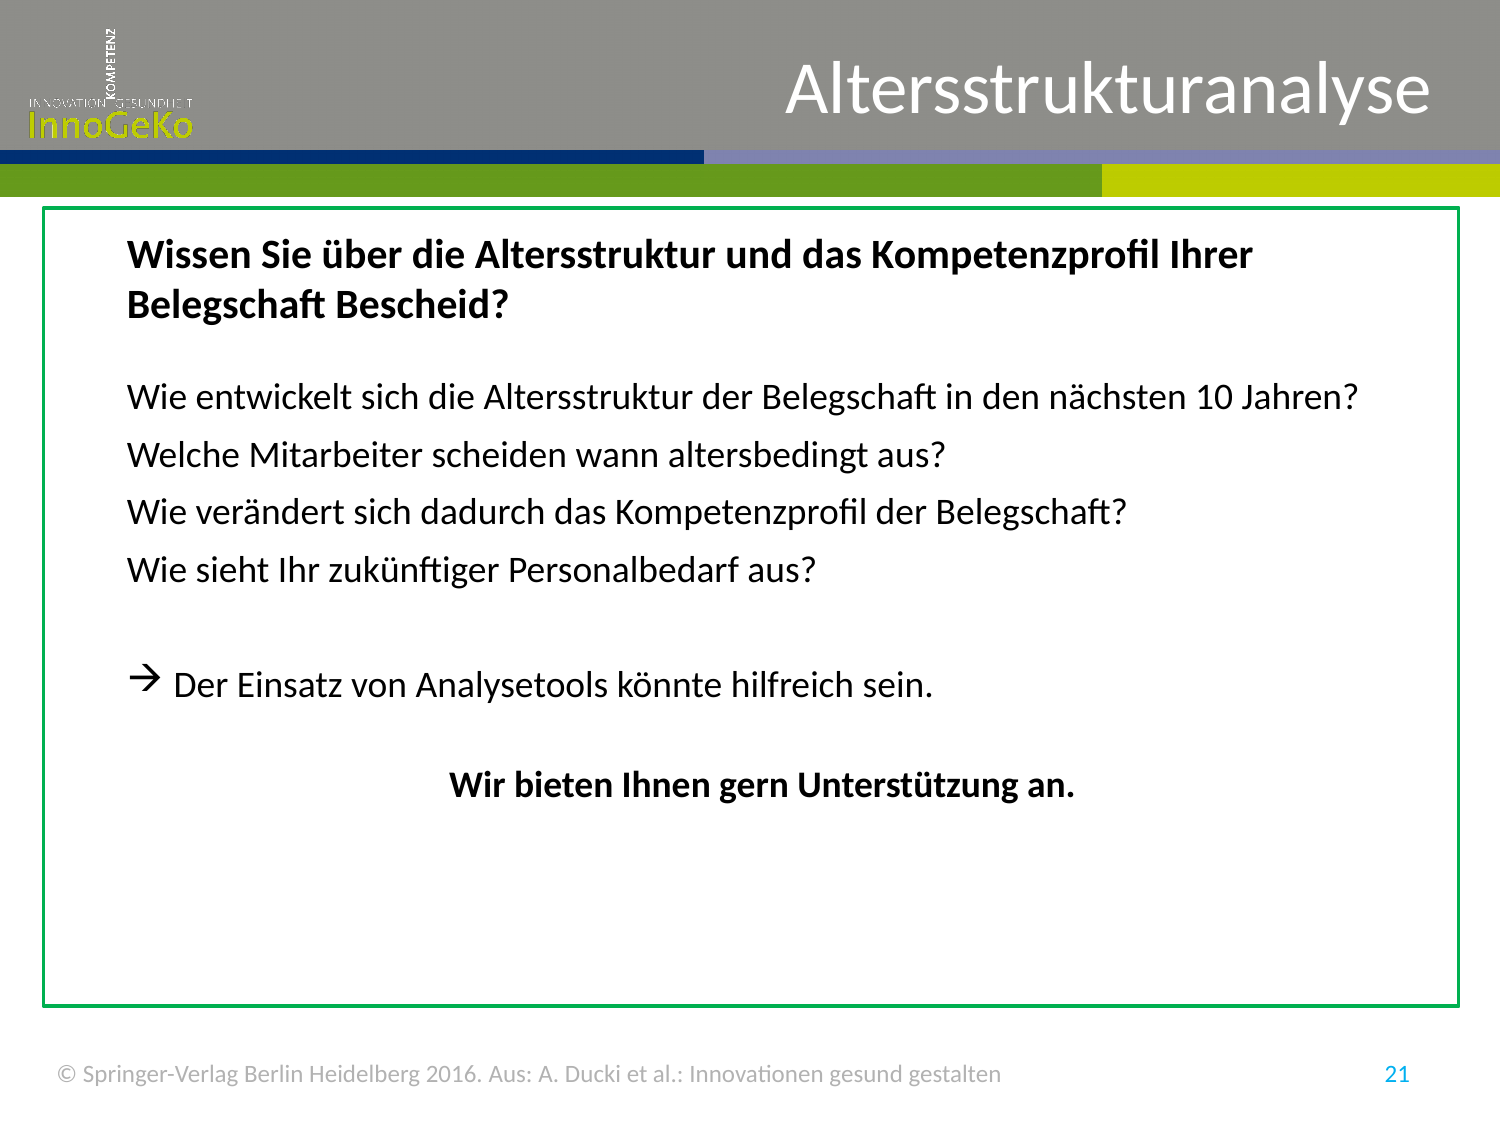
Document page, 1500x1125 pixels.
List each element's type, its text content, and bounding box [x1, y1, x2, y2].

slide_number 21 [1074, 1042, 1425, 1103]
picture [8, 3, 219, 161]
footer © Springer-Verlag Berlin Heidelberg 2016. Aus: A. Ducki et al.: Innovationen gesund gestalten [29, 1042, 1031, 1103]
title Altersstrukturanalyse [419, 30, 1447, 138]
text_box Wissen Sie über die Altersstruktur und das Kompetenzprofil Ihrer Belegschaft Bescheid? Wie entwickelt sich die Altersstruktur der Belegschaft in den nächsten 10 Jahren? Welche Mitarbeiter scheiden wann altersbedingt aus? Wie verändert sich dadurch das Kompetenzprofil der Belegschaft? Wie sieht Ihr zukünftiger Personalbedarf aus? Der Einsatz von Analysetools könnte hilfreich sein. Wir bieten Ihnen gern Unterstützung an. [112, 219, 1414, 813]
